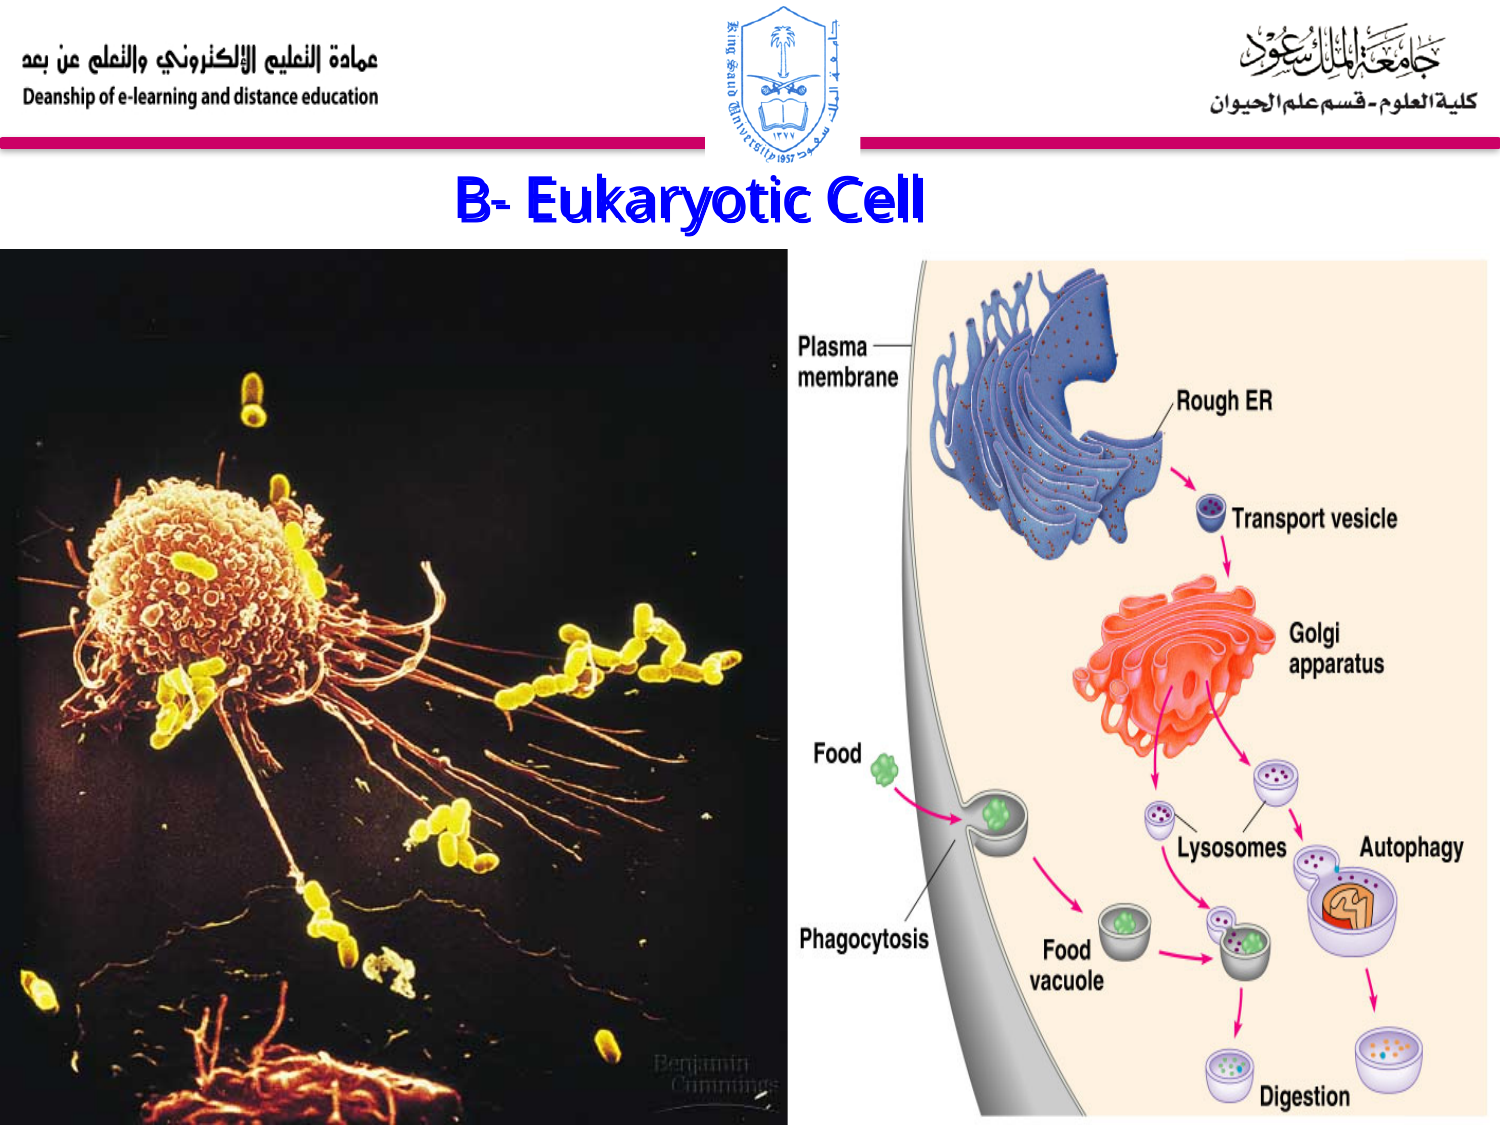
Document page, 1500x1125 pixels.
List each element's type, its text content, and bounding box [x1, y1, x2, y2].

picture [0, 249, 1500, 1125]
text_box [0, 0, 1500, 168]
text_box B- Eukaryotic Cell [437, 177, 1088, 238]
